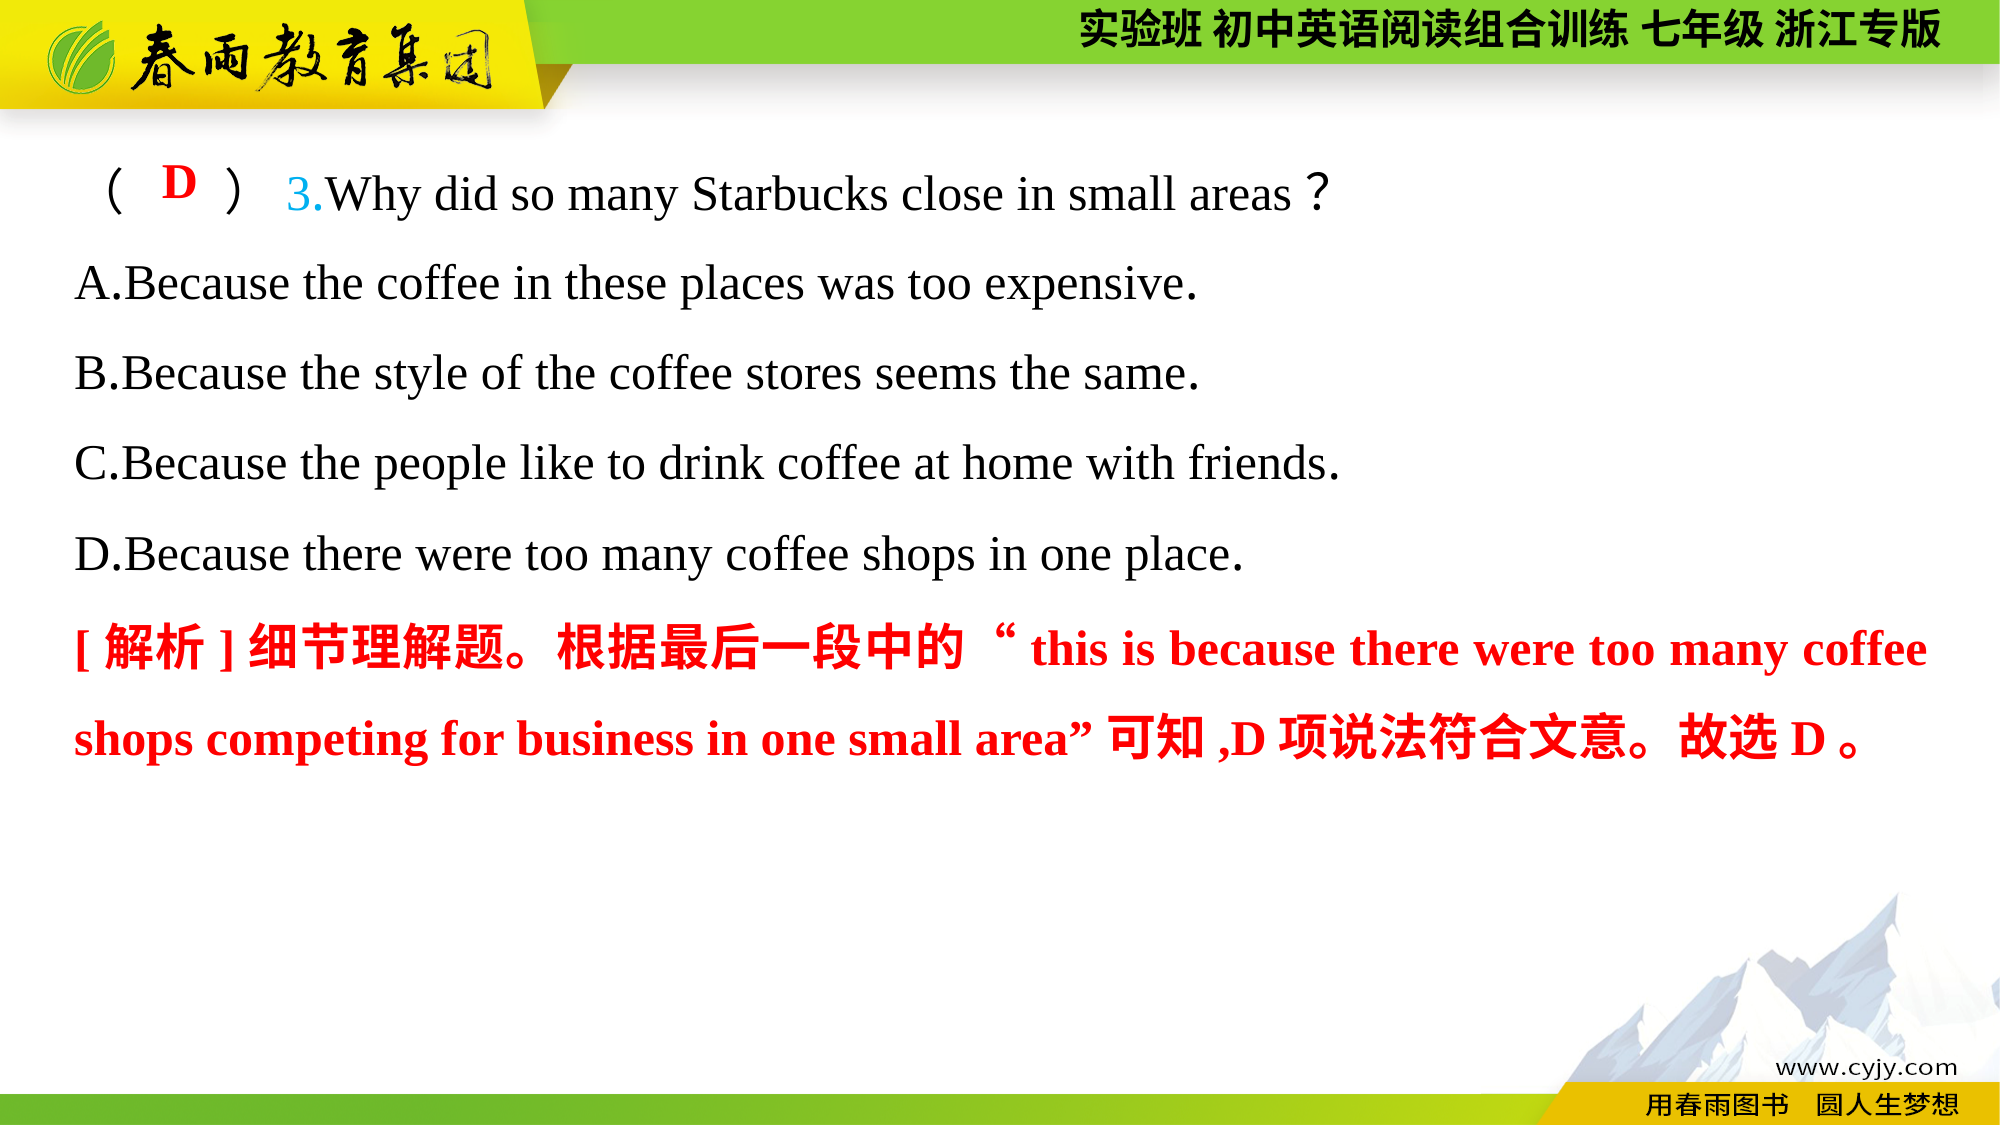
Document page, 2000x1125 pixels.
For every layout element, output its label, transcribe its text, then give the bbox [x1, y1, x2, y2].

picture [0, 0, 2000, 1125]
text_box [解析]细节理解题。根据最后一段中的“this is because there were too many coffee shops competing for business in one small area”可知,D项说法符合文意。故选D。 [59, 577, 1944, 773]
list （ ）3.Why did so many Starbucks close in small areas？ A.Because the coffee in these places was too expensive. B.Because the style of the coffee stores seems the same. C.Because the people like to drink coffee at home with friends. D.Because there were too many coffee shops in one place. [59, 122, 1944, 577]
text_box D [147, 141, 213, 217]
